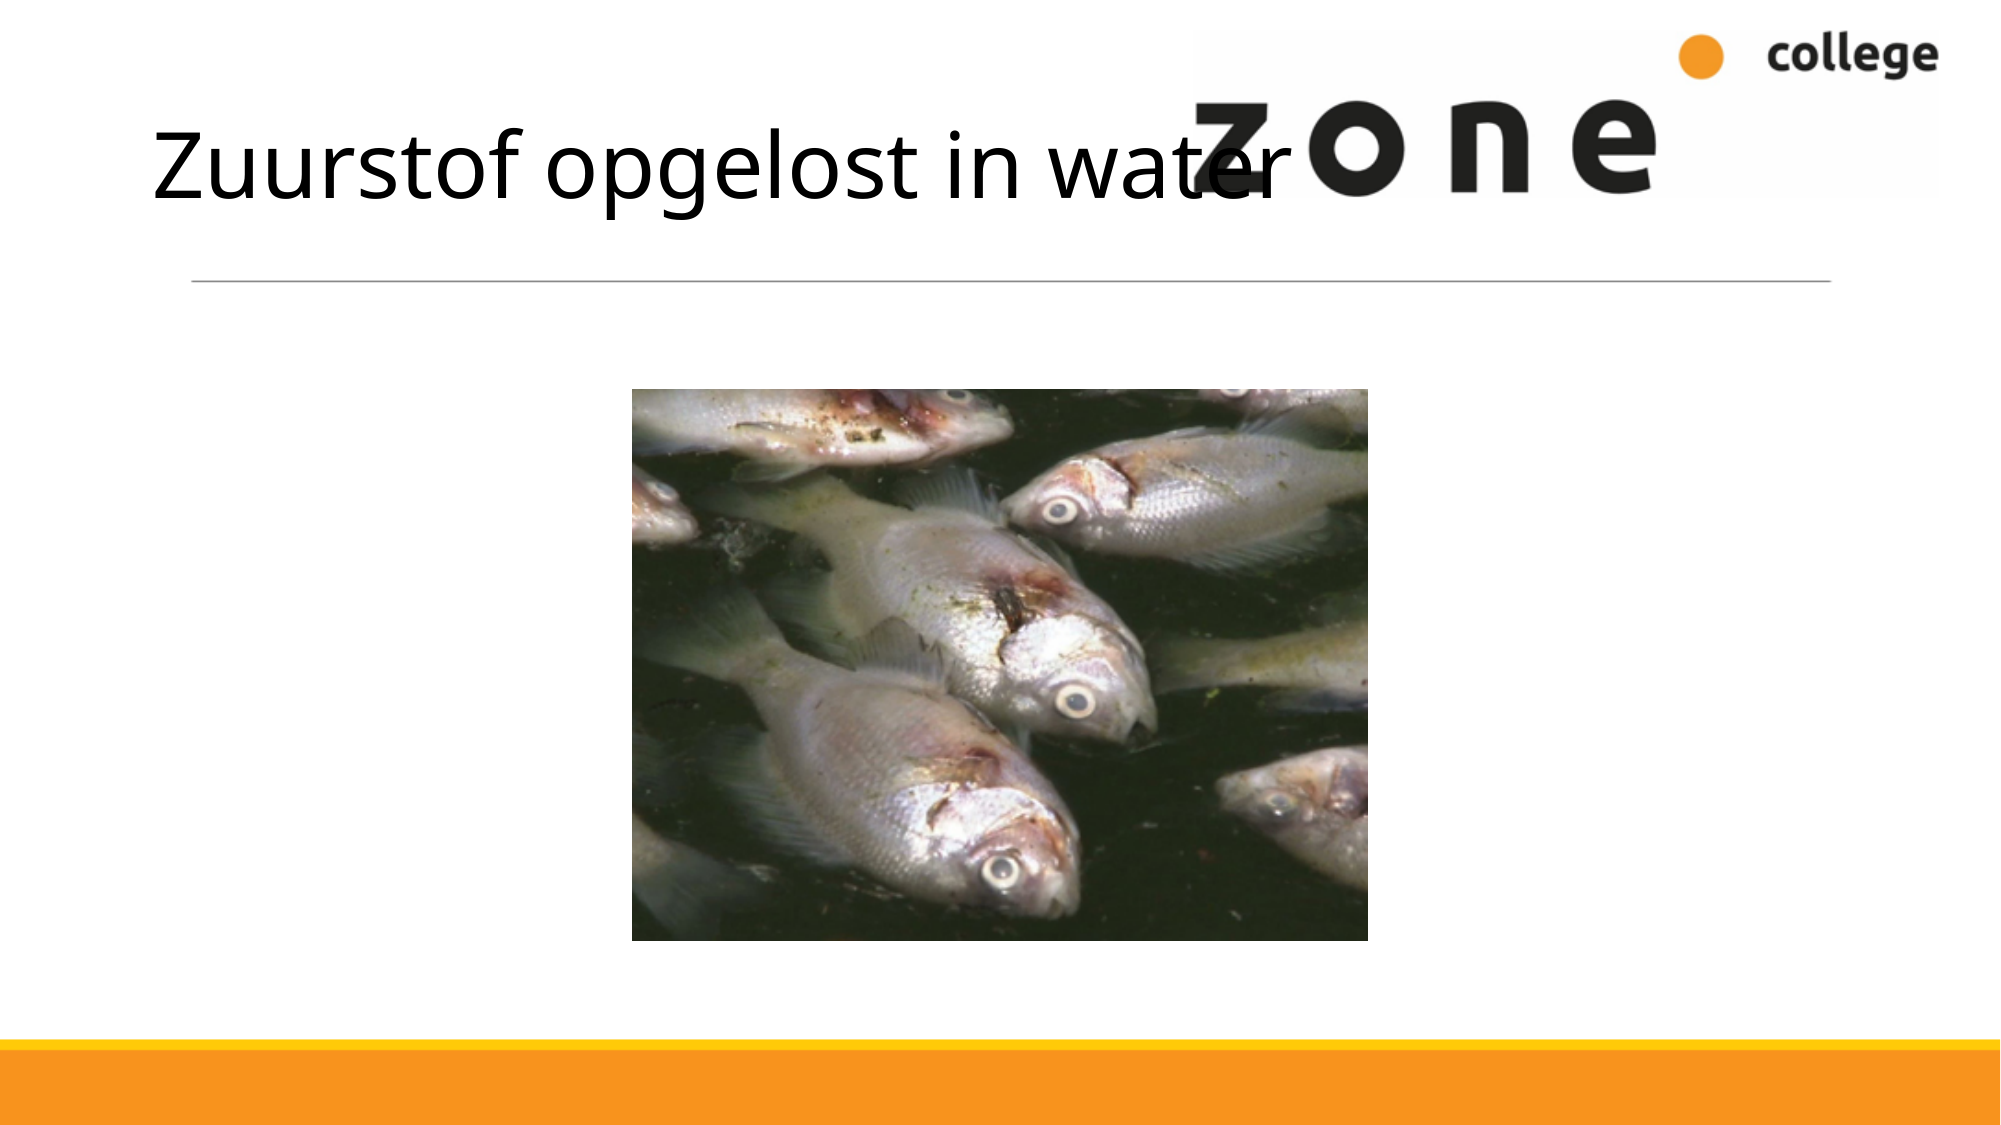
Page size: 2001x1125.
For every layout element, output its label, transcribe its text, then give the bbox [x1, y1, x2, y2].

picture [0, 0, 2001, 1125]
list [632, 389, 1368, 941]
title Zuurstof opgelost in water [137, 59, 1863, 278]
